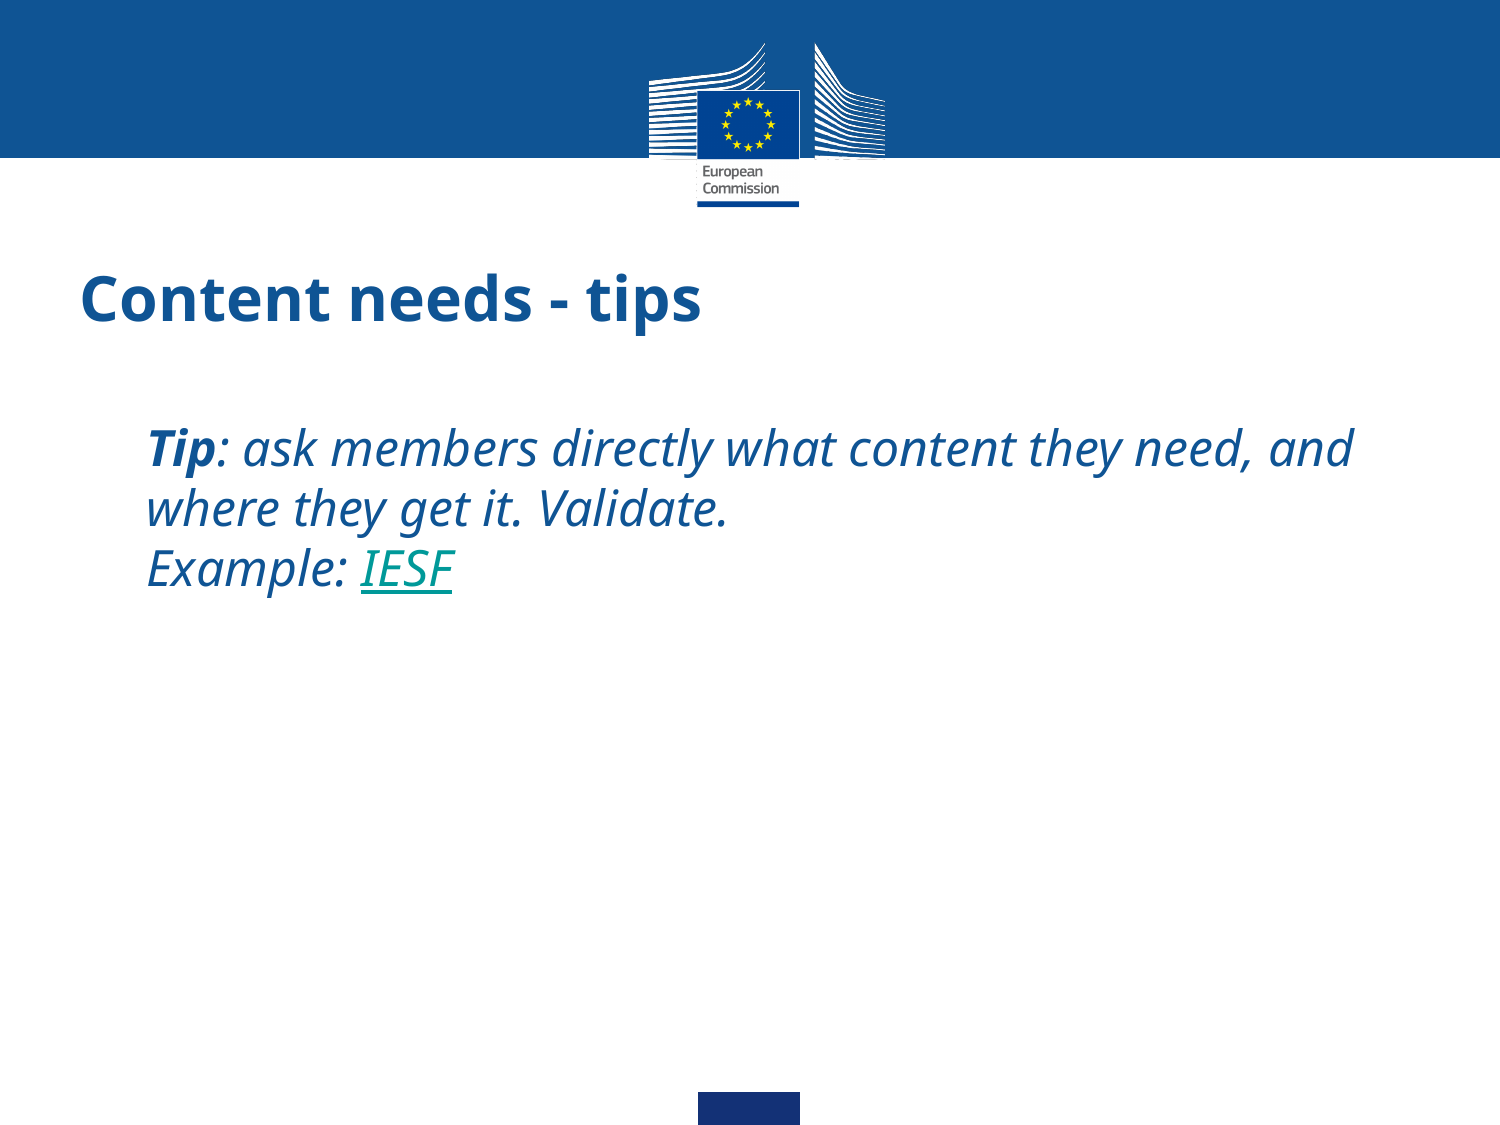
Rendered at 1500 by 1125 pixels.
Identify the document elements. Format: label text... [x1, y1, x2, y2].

picture [649, 42, 885, 208]
list Tip: ask members directly what content they need, and where they get it. Validate. Example: IESF [75, 408, 1425, 988]
title Content needs - tips [64, 219, 1415, 374]
